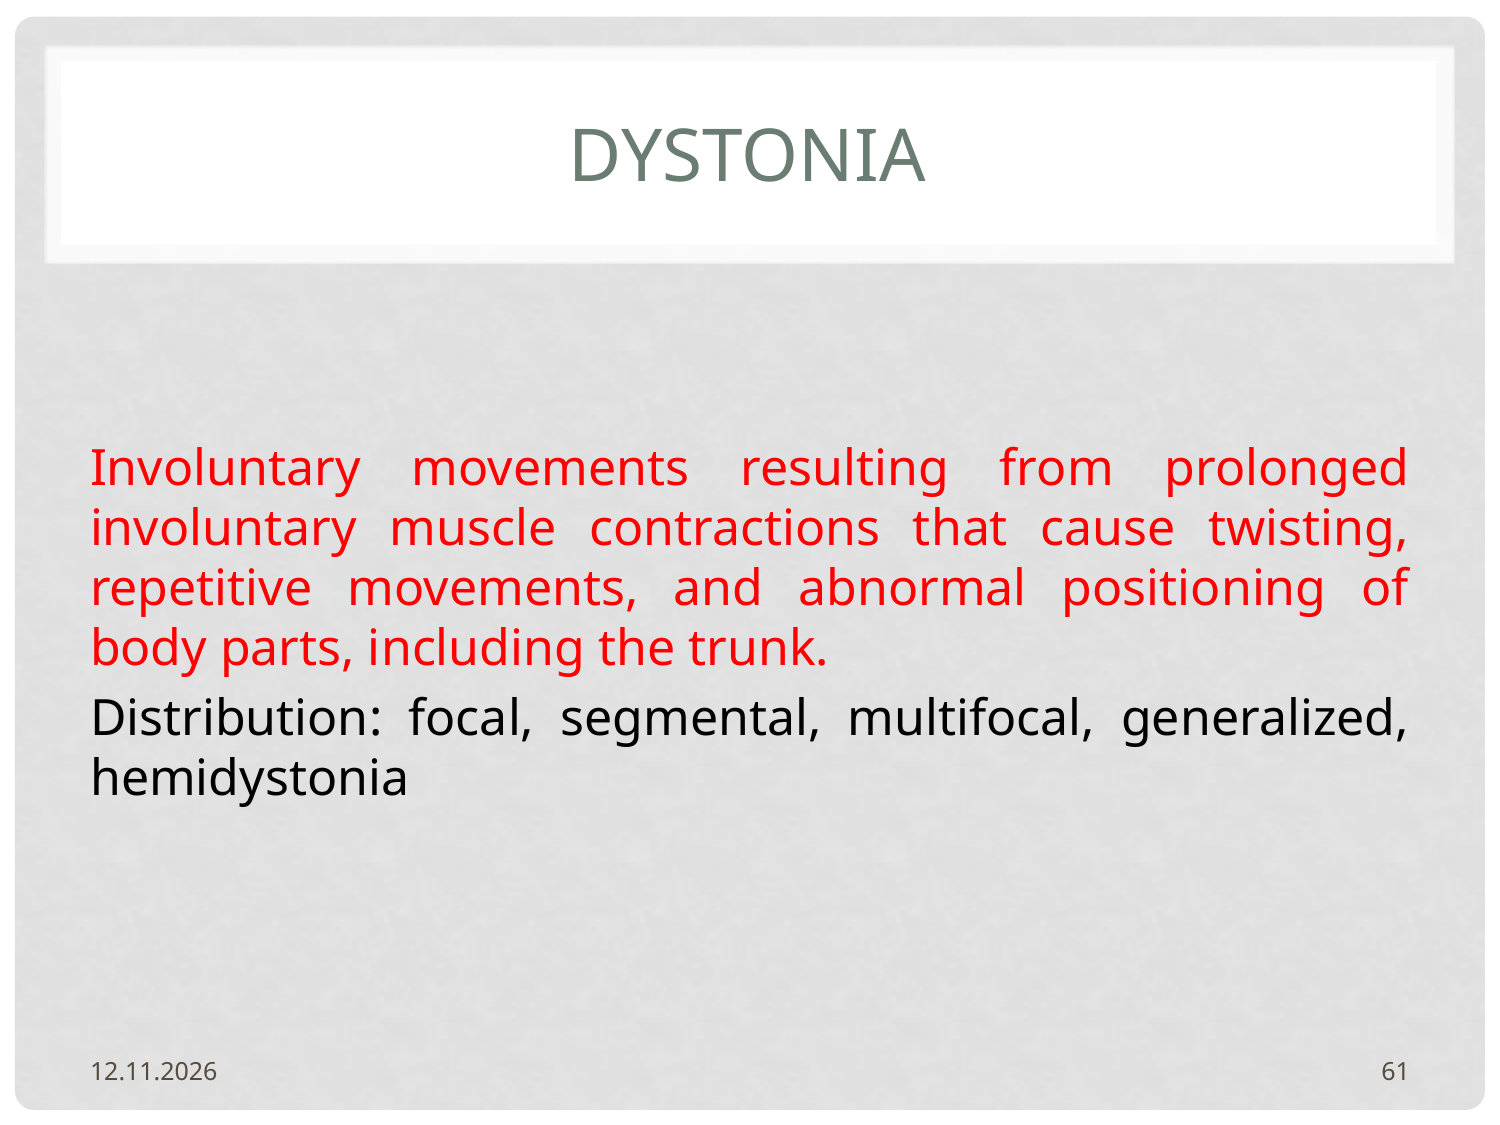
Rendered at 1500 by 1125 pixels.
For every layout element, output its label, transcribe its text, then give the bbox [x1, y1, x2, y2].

slide_number 61 [1074, 1042, 1425, 1103]
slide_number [75, 1042, 425, 1103]
list Involuntary movements resulting from prolonged involuntary muscle contractions that cause twisting, repetitive movements, and abnormal positioning of body parts, including the trunk. Distribution: focal, segmental, multifocal, generalized, hemidystonia [75, 287, 1425, 1005]
title DYSTONIA [69, 66, 1425, 238]
